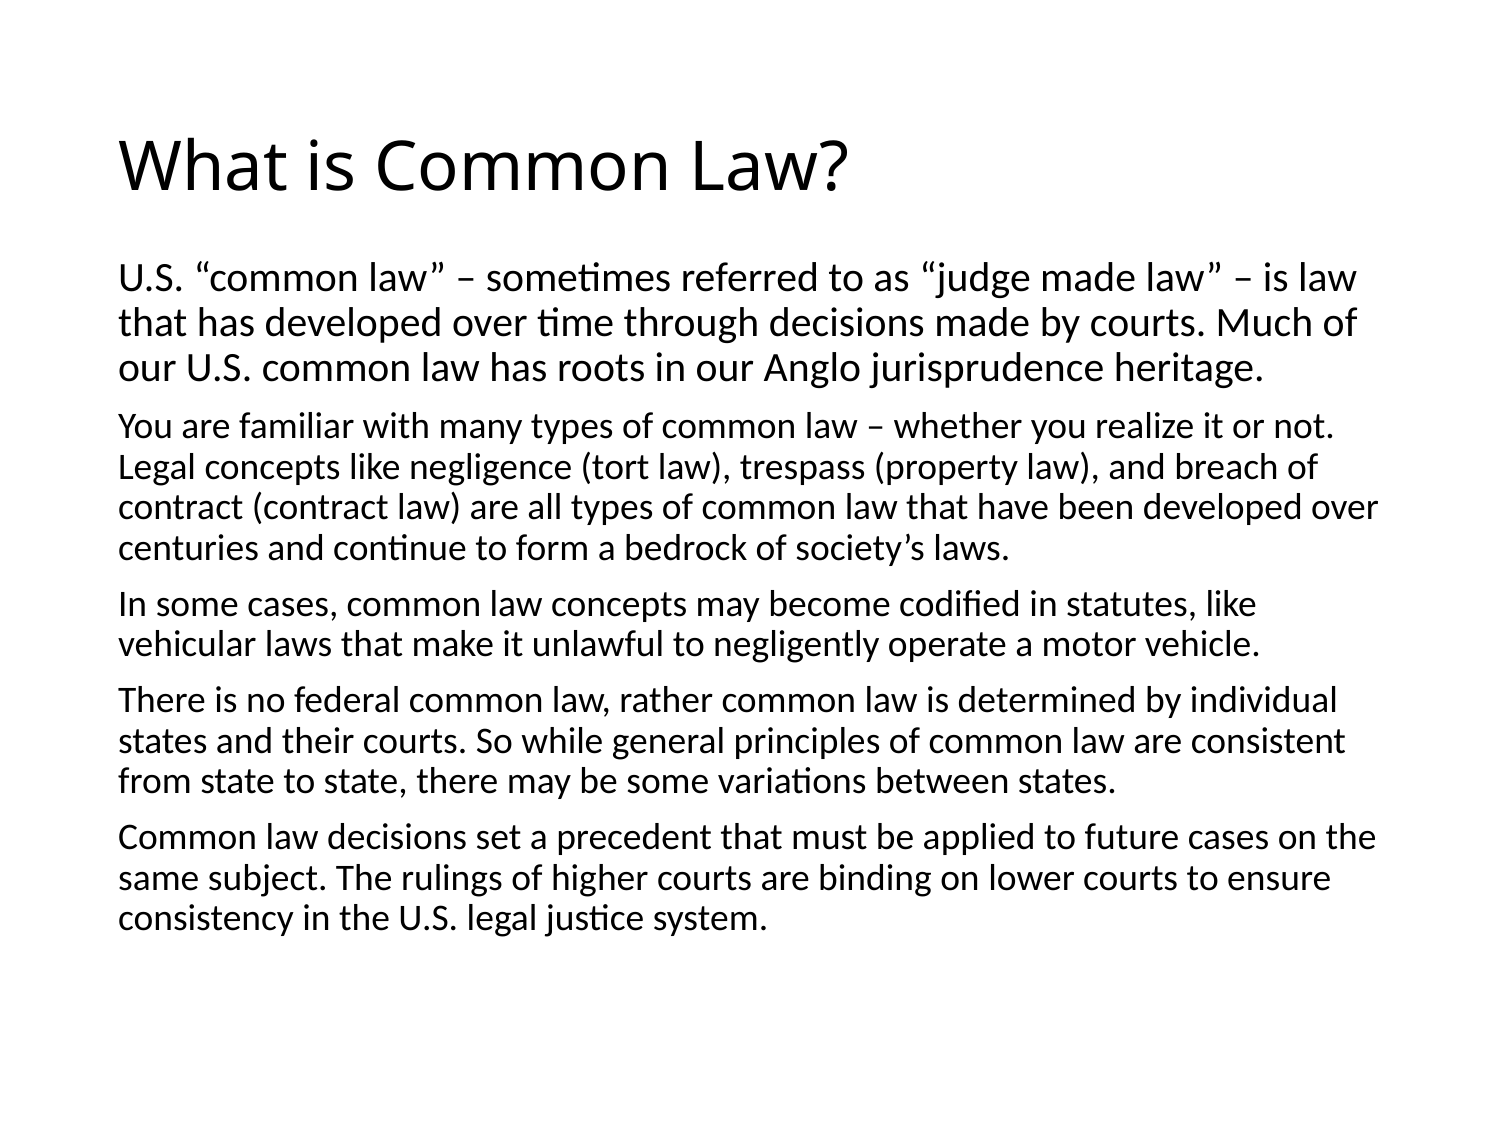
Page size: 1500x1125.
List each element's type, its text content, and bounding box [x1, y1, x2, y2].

list U.S. “common law” – sometimes referred to as “judge made law” – is law that has developed over time through decisions made by courts. Much of our U.S. common law has roots in our Anglo jurisprudence heritage. You are familiar with many types of common law – whether you realize it or not. Legal concepts like negligence (tort law), trespass (property law), and breach of contract (contract law) are all types of common law that have been developed over centuries and continue to form a bedrock of society’s laws. In some cases, common law concepts may become codified in statutes, like vehicular laws that make it unlawful to negligently operate a motor vehicle. There is no federal common law, rather common law is determined by individual states and their courts. So while general principles of common law are consistent from state to state, there may be some variations between states. Common law decisions set a precedent that must be applied to future cases on the same subject. The rulings of higher courts are binding on lower courts to ensure consistency in the U.S. legal justice system. [102, 248, 1398, 1014]
title What is Common Law? [102, 59, 1398, 248]
